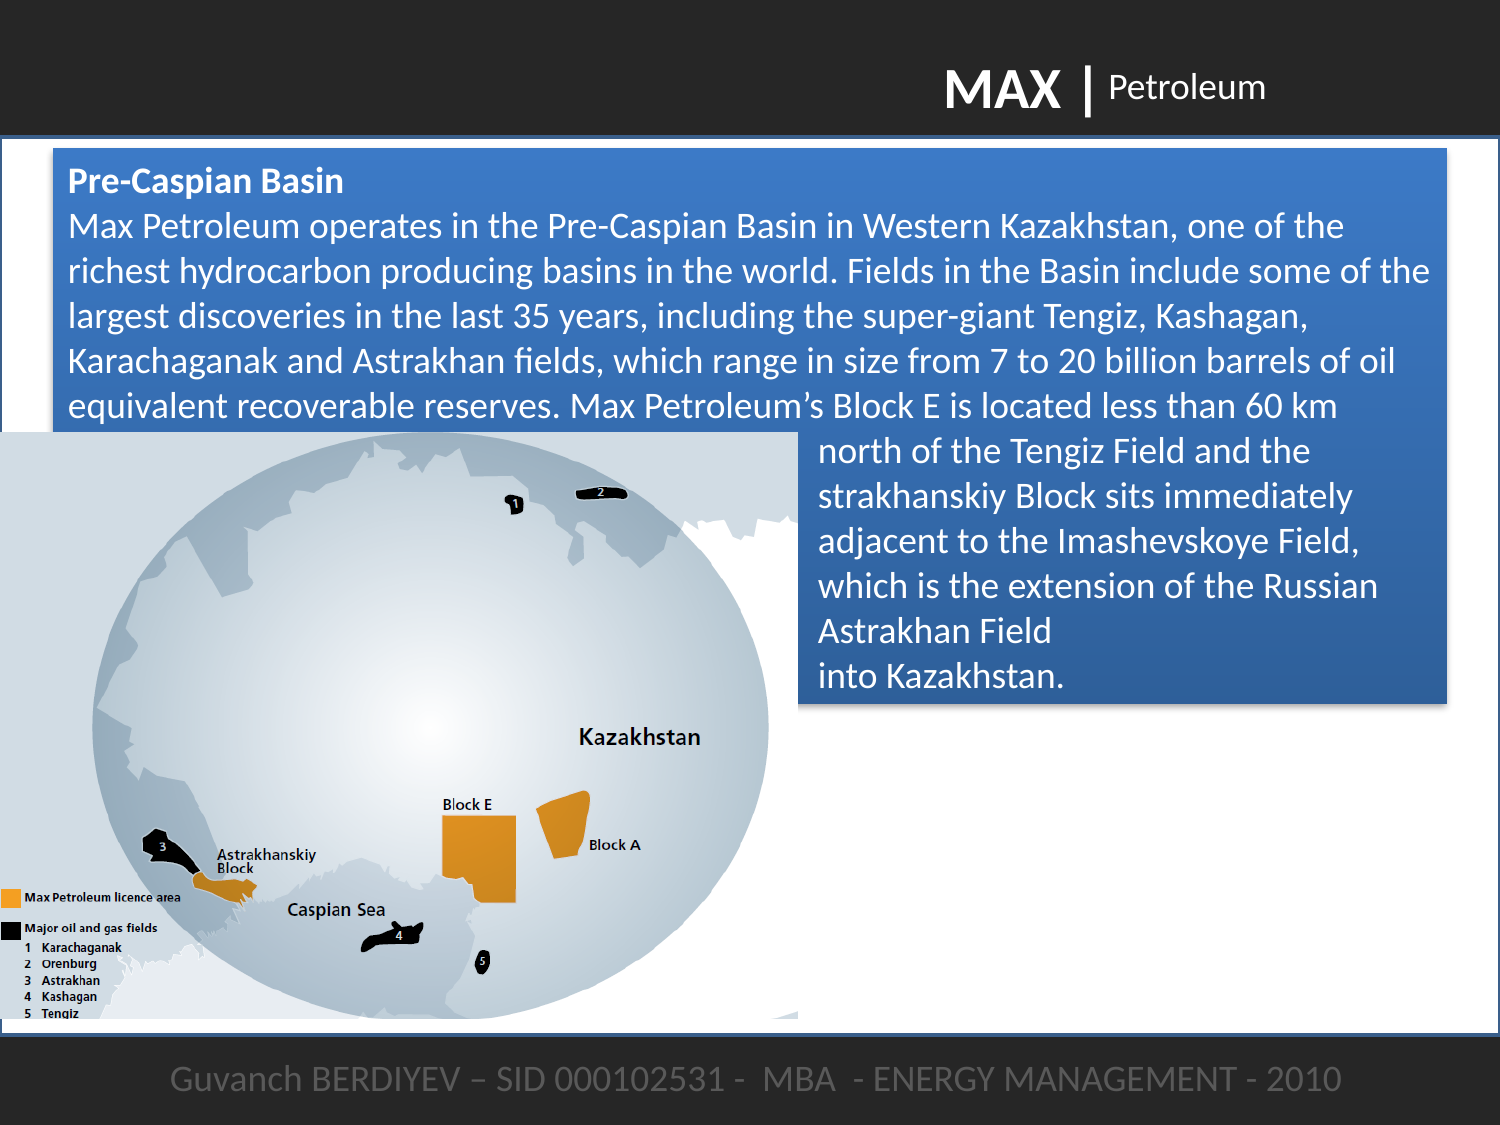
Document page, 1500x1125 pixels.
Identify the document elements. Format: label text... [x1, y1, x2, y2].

text_box Guvanch BERDIYEV – SID 000102531 - MBA - ENERGY MANAGEMENT - 2010 [155, 1046, 1358, 1107]
picture [0, 432, 798, 1020]
text_box Pre-Caspian Basin Max Petroleum operates in the Pre-Caspian Basin in Western Kazakhstan, one of the richest hydrocarbon producing basins in the world. Fields in the Basin include some of the largest discoveries in the last 35 years, including the super-giant Tengiz, Kashagan, Karachaganak and Astrakhan fields, which range in size from 7 to 20 billion barrels of oil equivalent recoverable reserves. Max Petroleum’s Block E is located less than 60 km north of the Tengiz Field and the strakhanskiy Block sits immediately adjacent to the Imashevskoye Field, which is the extension of the Russian Astrakhan Field into Kazakhstan. [53, 148, 1447, 704]
text_box MAX | [928, 42, 1131, 128]
text_box Petroleum [1093, 54, 1283, 115]
text_box G [0, 135, 1500, 1037]
